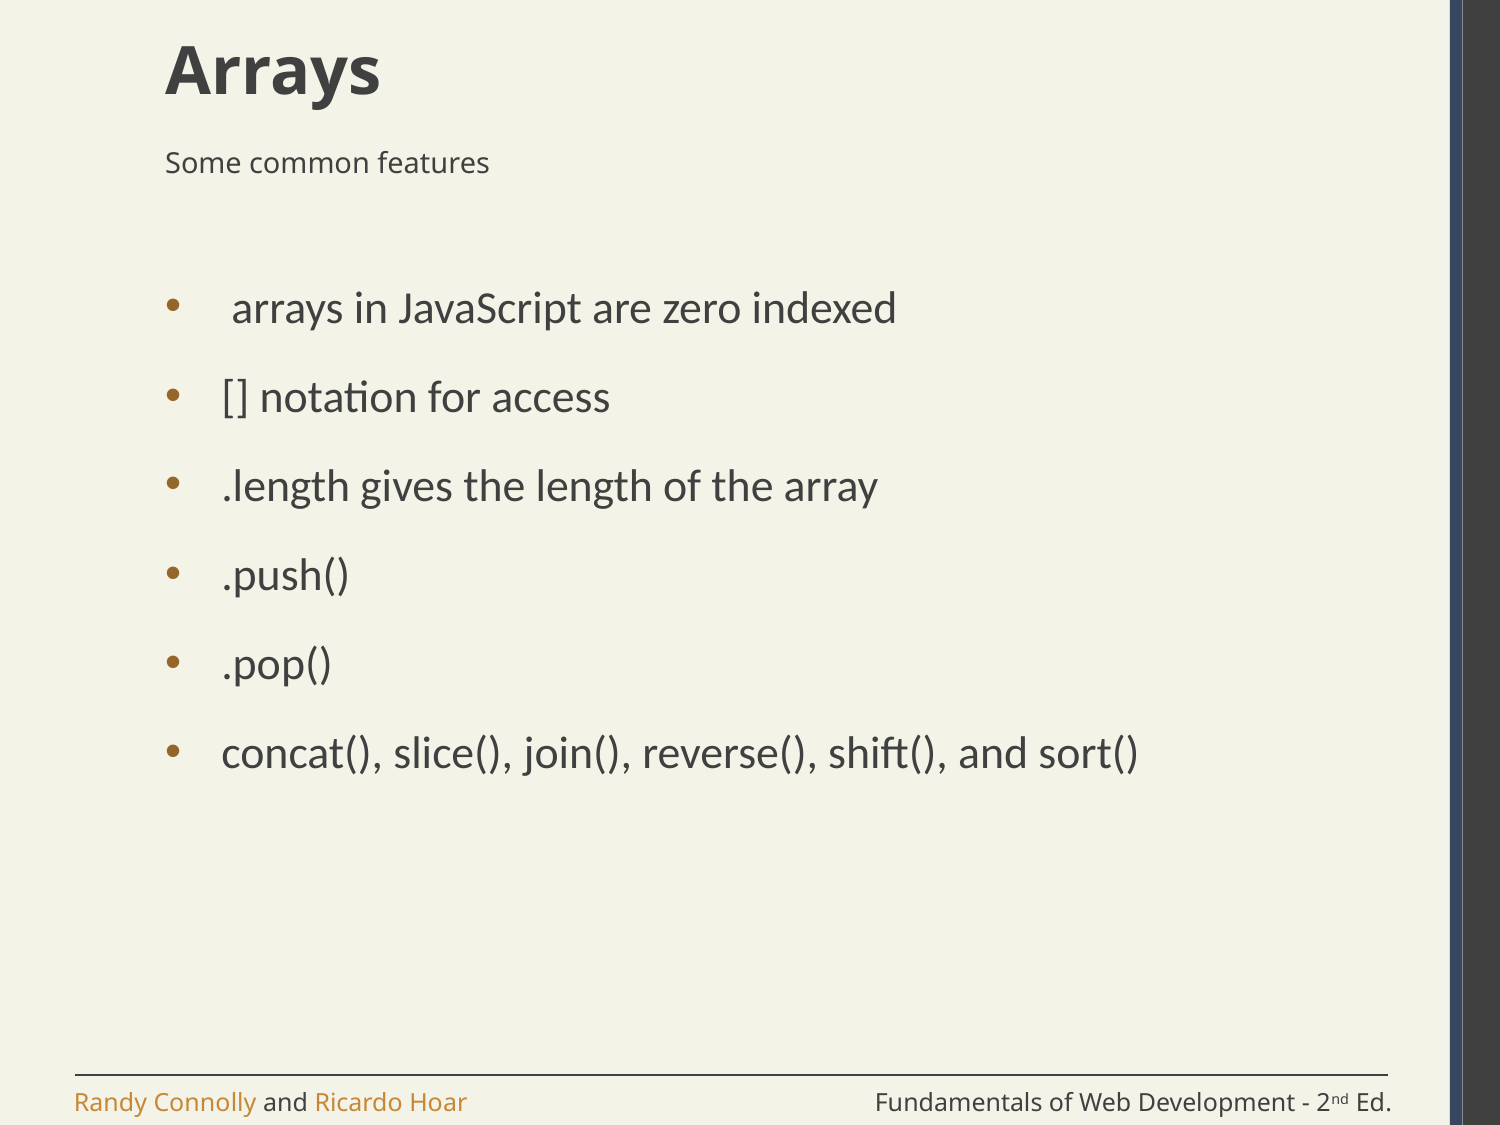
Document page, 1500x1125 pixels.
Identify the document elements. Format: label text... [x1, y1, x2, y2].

list arrays in JavaScript are zero indexed [] notation for access .length gives the length of the array .push() .pop() concat(), slice(), join(), reverse(), shift(), and sort() [150, 270, 1200, 1013]
title Arrays [150, 20, 1425, 188]
list Some common features [150, 137, 1200, 188]
